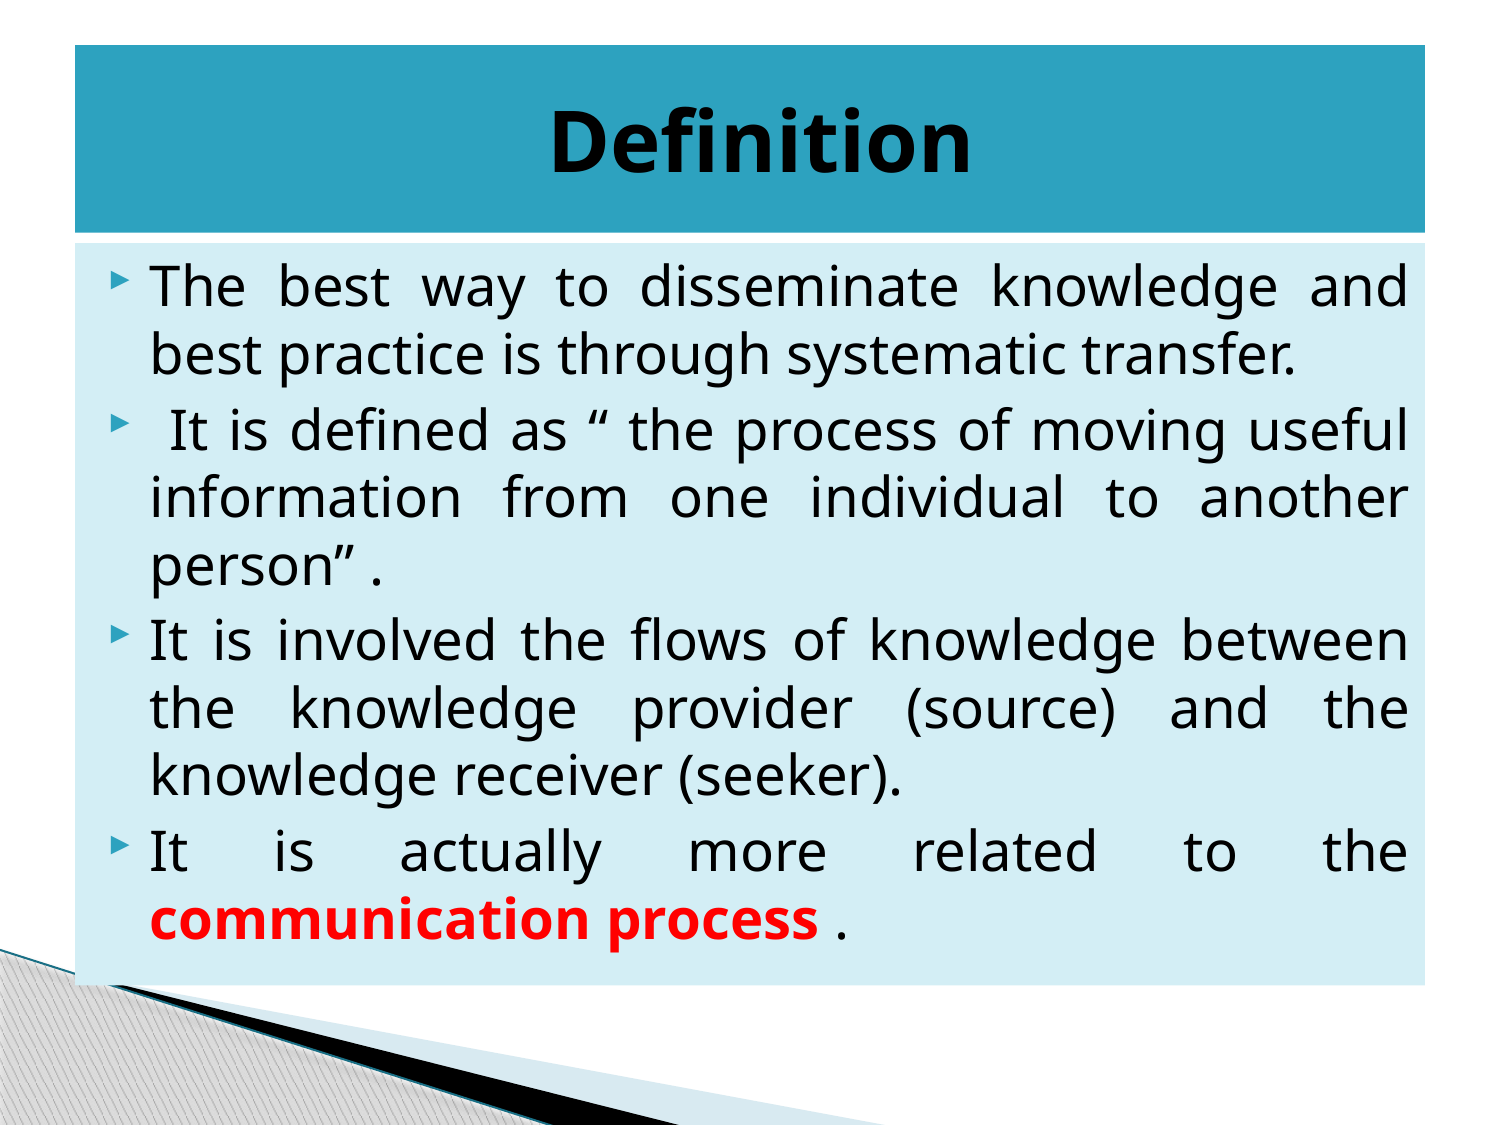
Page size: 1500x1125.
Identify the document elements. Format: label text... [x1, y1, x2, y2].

list The best way to disseminate knowledge and best practice is through systematic transfer. It is defined as “ the process of moving useful information from one individual to another person” . It is involved the flows of knowledge between the knowledge provider (source) and the knowledge receiver (seeker). It is actually more related to the communication process . [75, 243, 1425, 986]
title Definition [75, 45, 1425, 233]
